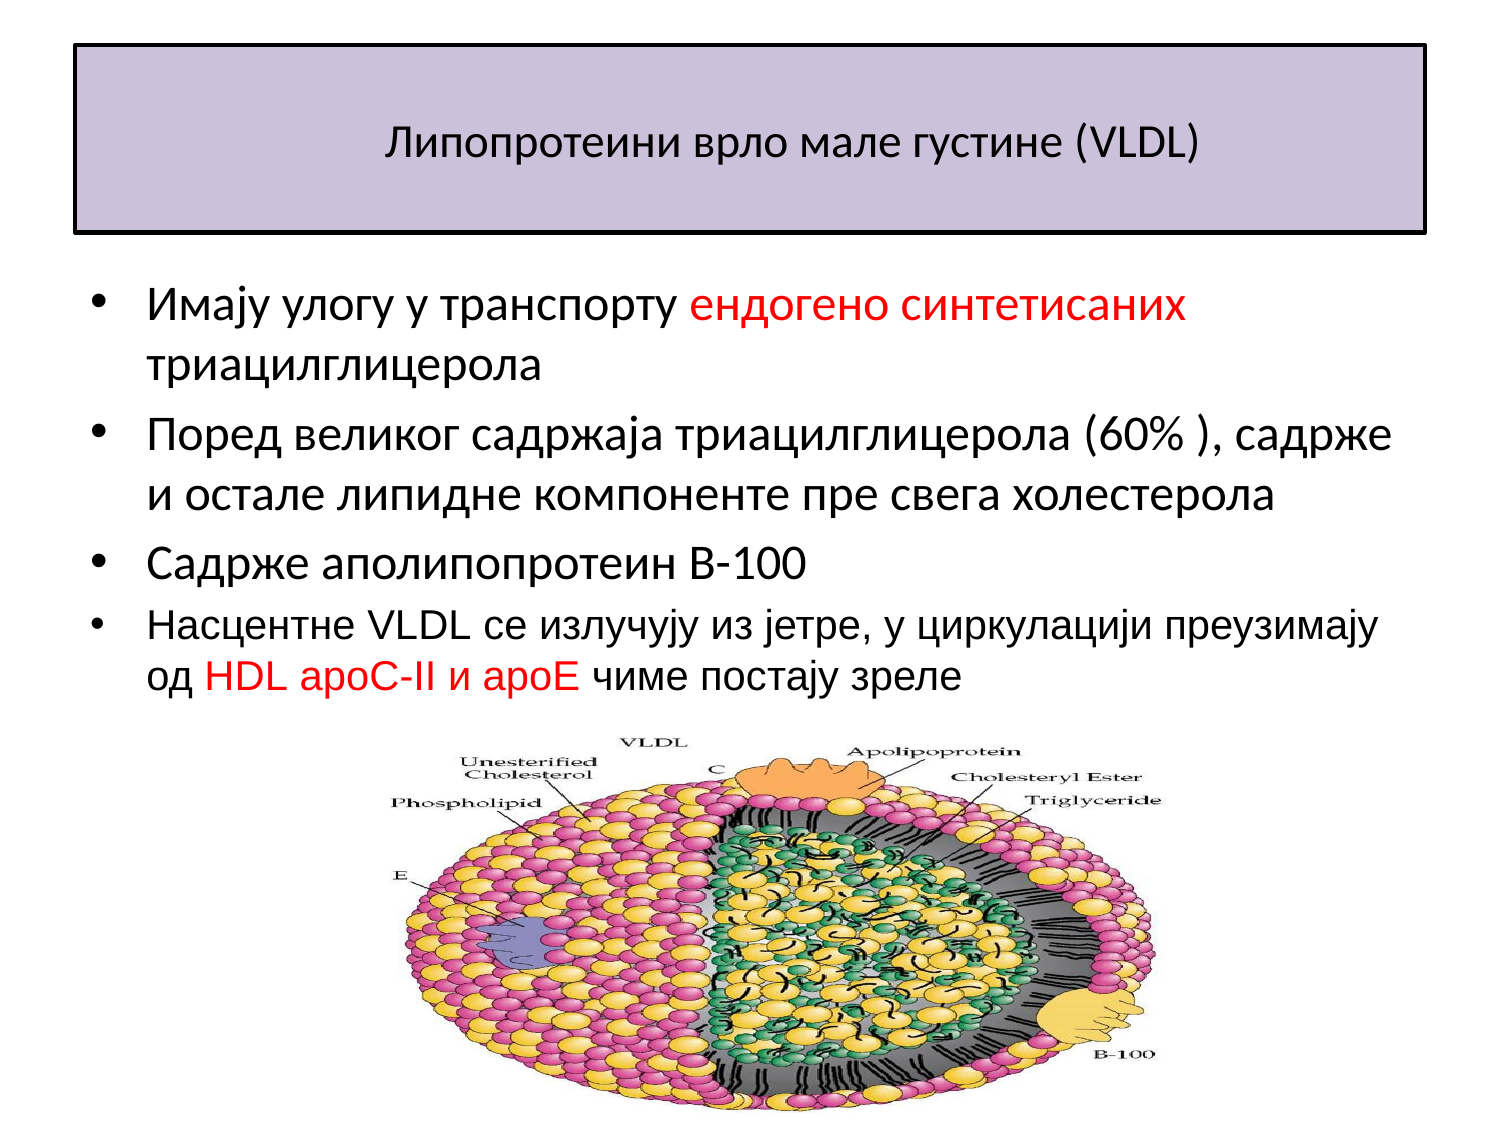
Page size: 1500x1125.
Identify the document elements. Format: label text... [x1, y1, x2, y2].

title Липопротеини врло мале густине (VLDL) [73, 43, 1427, 235]
list Имају улогу у транспорту ендогено синтетисаних триацилглицерола Поред великог садржаја триацилглицерола (60% ), садрже и остале липидне компоненте пре свега холестерола Садрже аполипопротеин B-100 Насцентне VLDL се излучују из јетре, у циркулацији преузимају од HDL apoC-II и apoE чиме постају зрелe [75, 262, 1425, 1050]
picture [362, 724, 1187, 1114]
